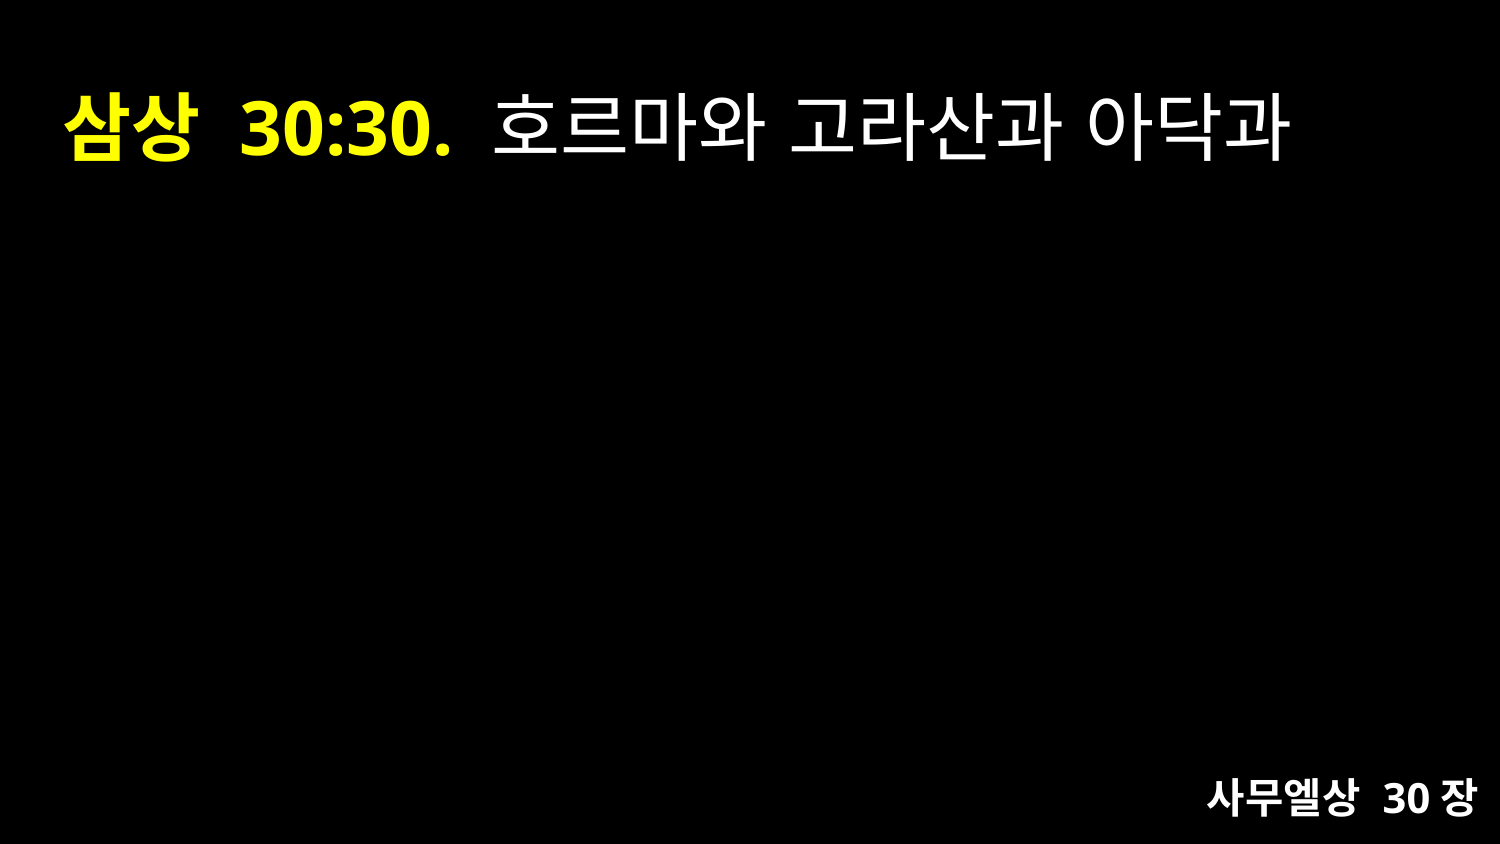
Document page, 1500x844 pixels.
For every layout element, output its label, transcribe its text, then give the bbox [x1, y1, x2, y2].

subtitle 사무엘상 30장 [916, 770, 1500, 844]
title 삼상 30:30. 호르마와 고라산과 아닥과 [0, 0, 1500, 844]
